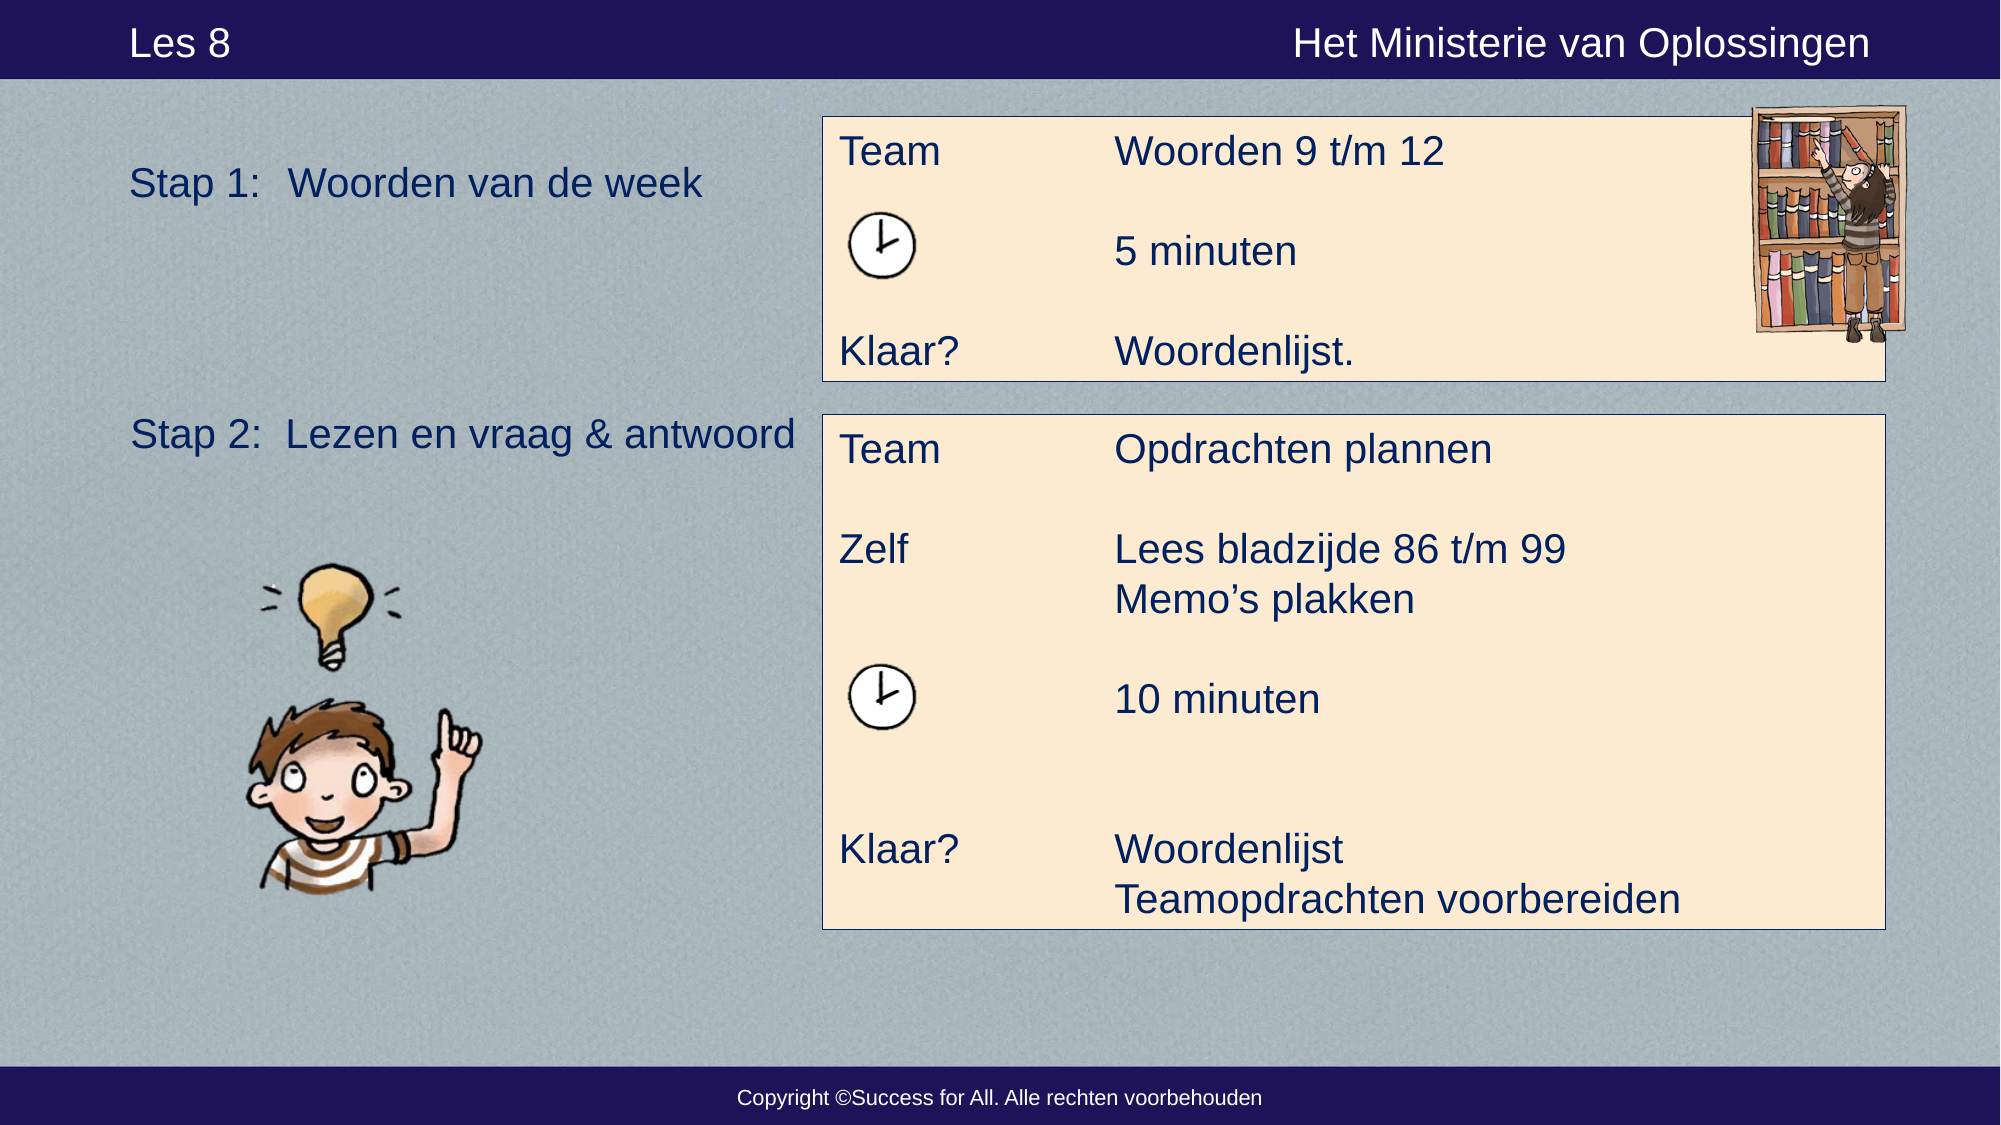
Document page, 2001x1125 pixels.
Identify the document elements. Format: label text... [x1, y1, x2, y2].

text_box Copyright ©Success for All. Alle rechten voorbehouden [0, 1076, 2000, 1125]
text_box Les 8 [114, 8, 354, 73]
picture [0, 0, 2001, 1125]
text_box Stap 1: Woorden van de week Stap 2: Lezen en vraag & antwoord [114, 148, 907, 514]
text_box Team Opdrachten plannen Zelf Lees bladzijde 86 t/m 99 Memo’s plakken 10 minuten Klaar? Woordenlijst Teamopdrachten voorbereiden [822, 414, 1886, 930]
text_box Het Ministerie van Oplossingen [999, 8, 1886, 73]
text_box Team Woorden 9 t/m 12 5 minuten Klaar? Woordenlijst. [822, 116, 1886, 382]
